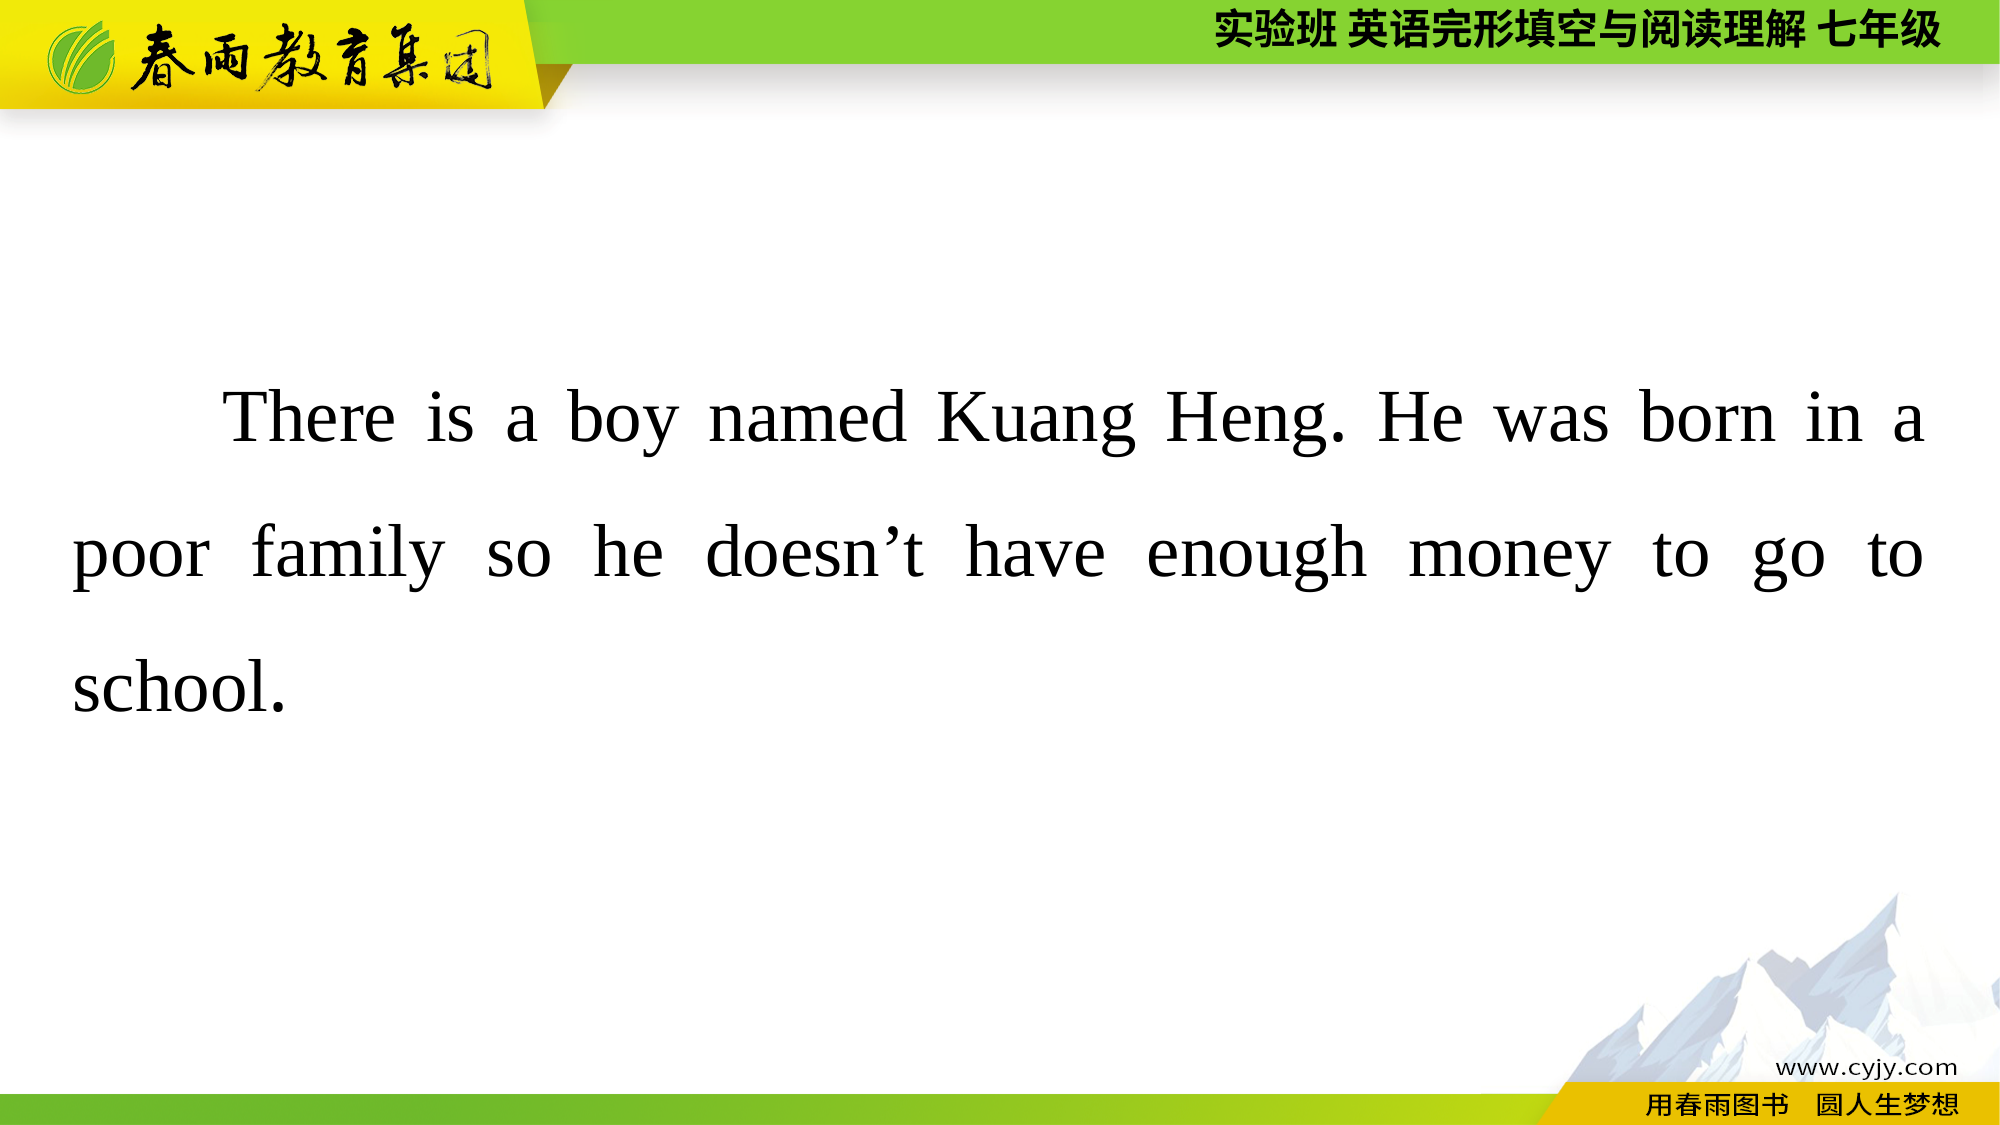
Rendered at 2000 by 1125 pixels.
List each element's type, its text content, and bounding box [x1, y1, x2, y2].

list There is a boy named Kuang Heng. He was born in a poor family so he doesn’t have enough money to go to school. [57, 314, 1942, 722]
picture [0, 0, 2000, 1125]
